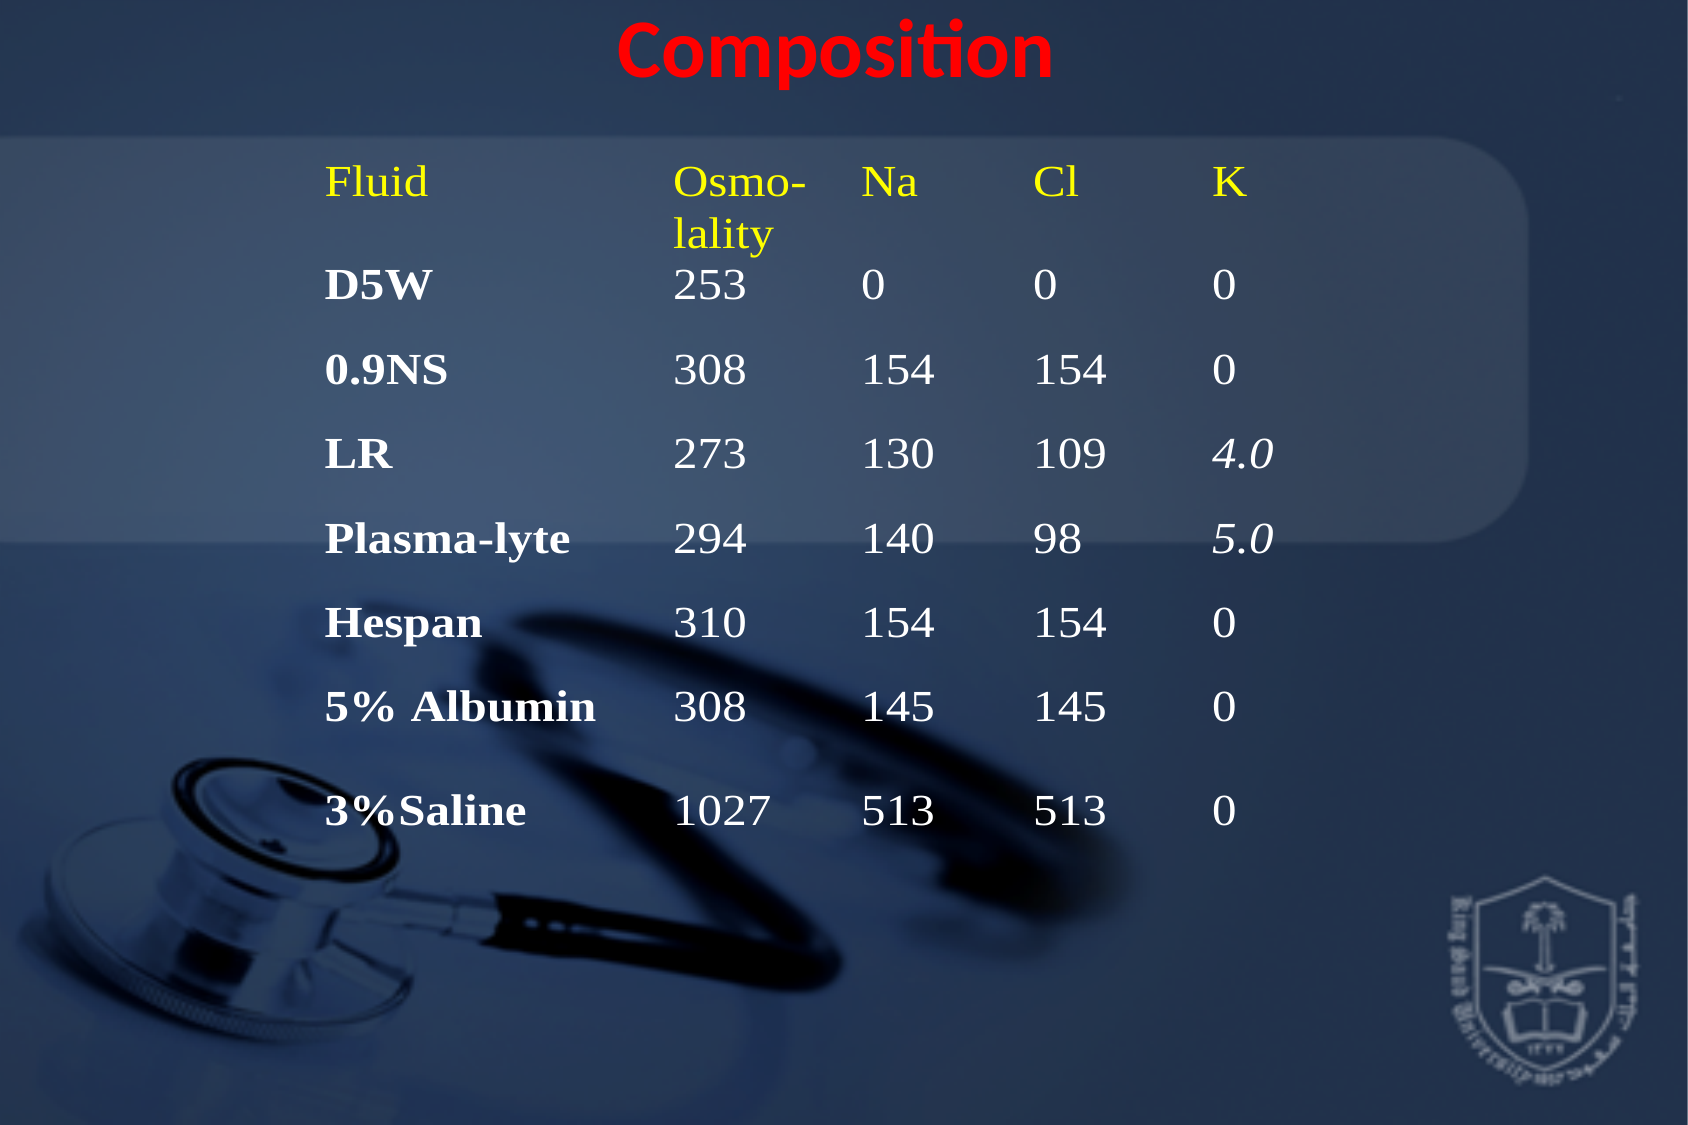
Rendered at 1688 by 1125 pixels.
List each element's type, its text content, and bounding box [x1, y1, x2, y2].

picture [0, 0, 1688, 1125]
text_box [312, 154, 1359, 971]
title Composition [323, 0, 1351, 88]
